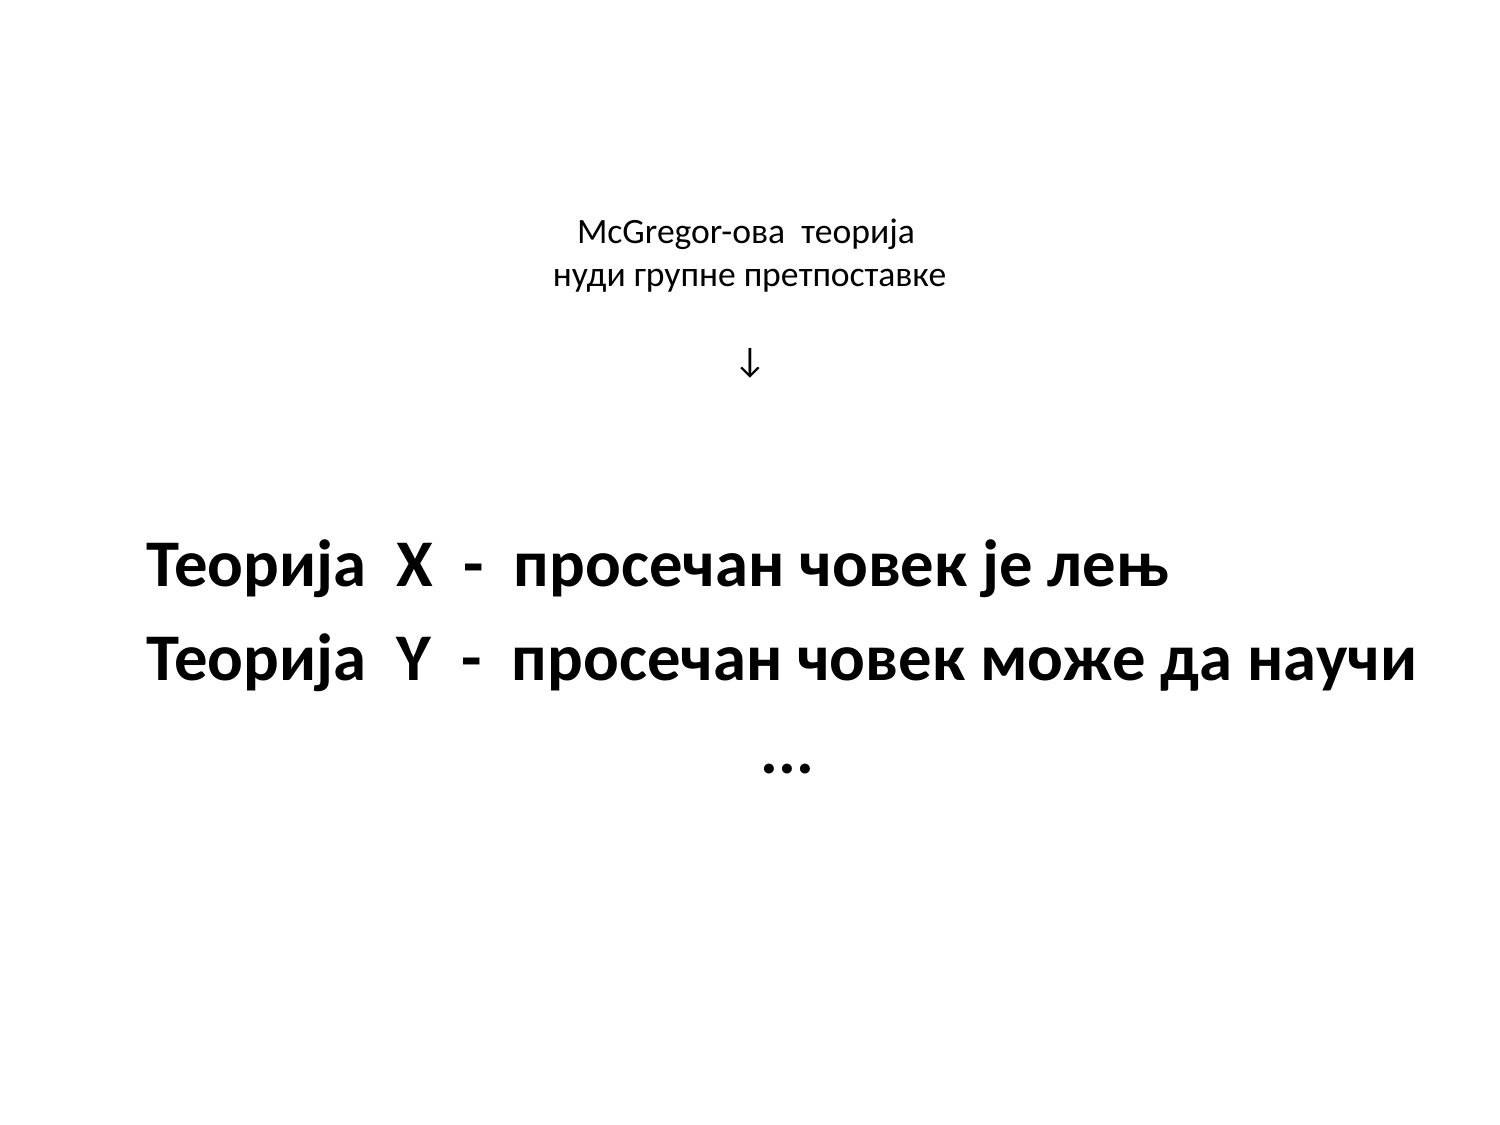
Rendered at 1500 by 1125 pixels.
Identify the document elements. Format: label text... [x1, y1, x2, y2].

list Теорија X - просечан човек је лењ Теорија Y - просечан човек може да научи ... [75, 512, 1500, 1125]
title McGregor-oва теорија нуди групне претпоставке ↓ [75, 200, 1425, 388]
